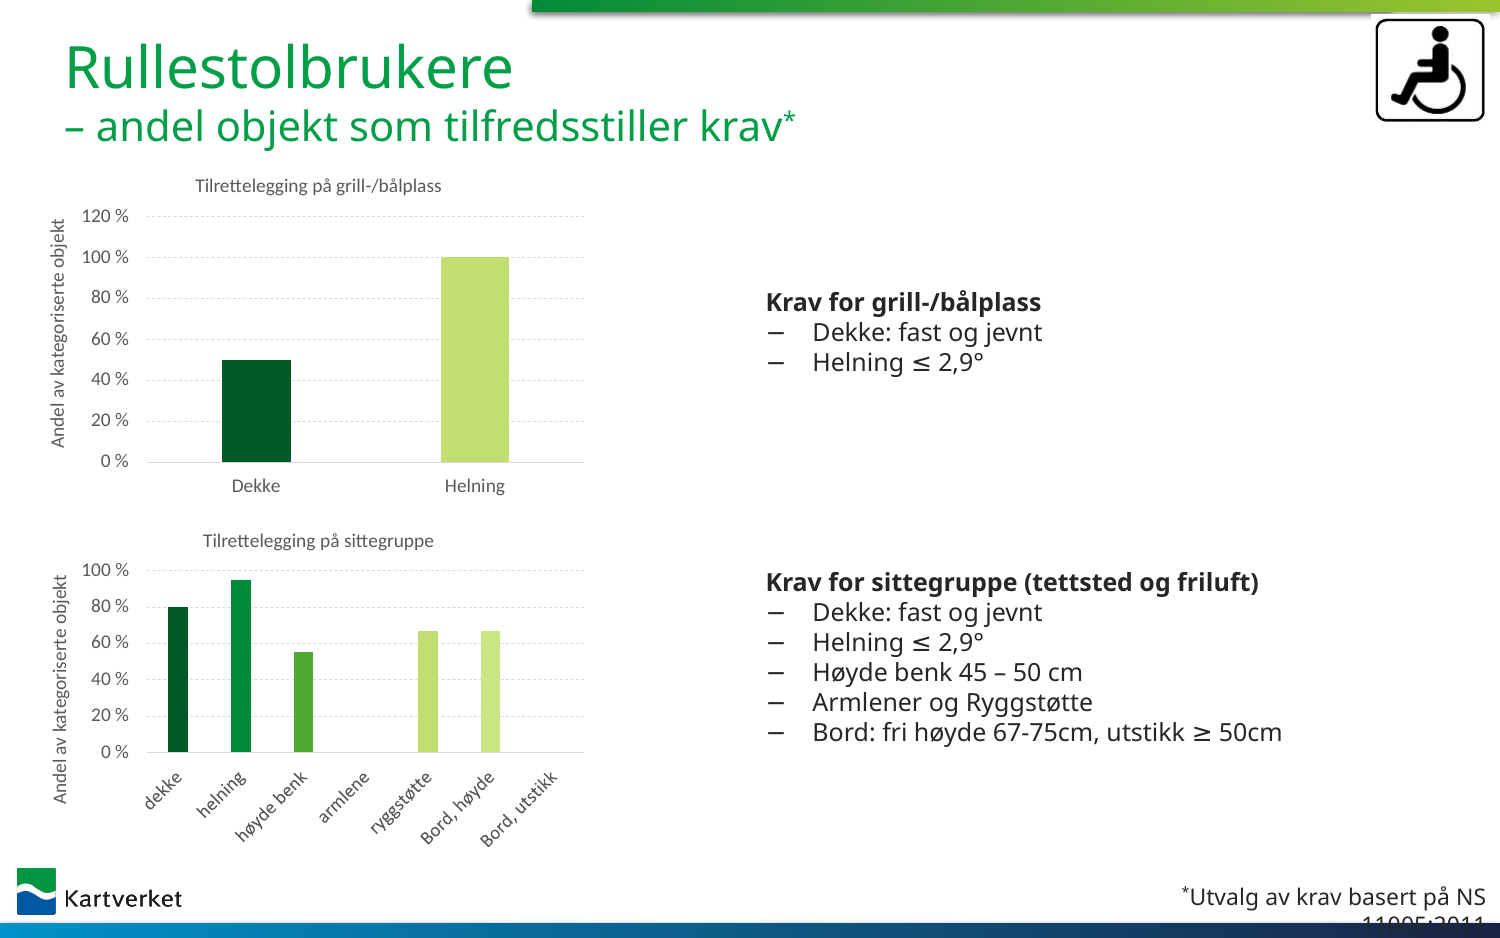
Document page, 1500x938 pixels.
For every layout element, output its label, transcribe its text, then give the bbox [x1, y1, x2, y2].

text_box Krav for sittegruppe (tettsted og friluft) Dekke: fast og jevnt Helning ≤ 2,9° Høyde benk 45 – 50 cm Armlener og Ryggstøtte Bord: fri høyde 67-75cm, utstikk ≥ 50cm [750, 559, 1500, 754]
picture [41, 520, 596, 859]
picture [1371, 13, 1491, 127]
text_box *Utvalg av krav basert på NS 11005:2011 [1068, 873, 1500, 938]
picture [41, 166, 596, 505]
text_box Rullestolbrukere – andel objekt som tilfredsstiller krav* [49, 14, 1431, 158]
text_box Krav for grill-/bålplass Dekke: fast og jevnt Helning ≤ 2,9° [750, 279, 1452, 384]
